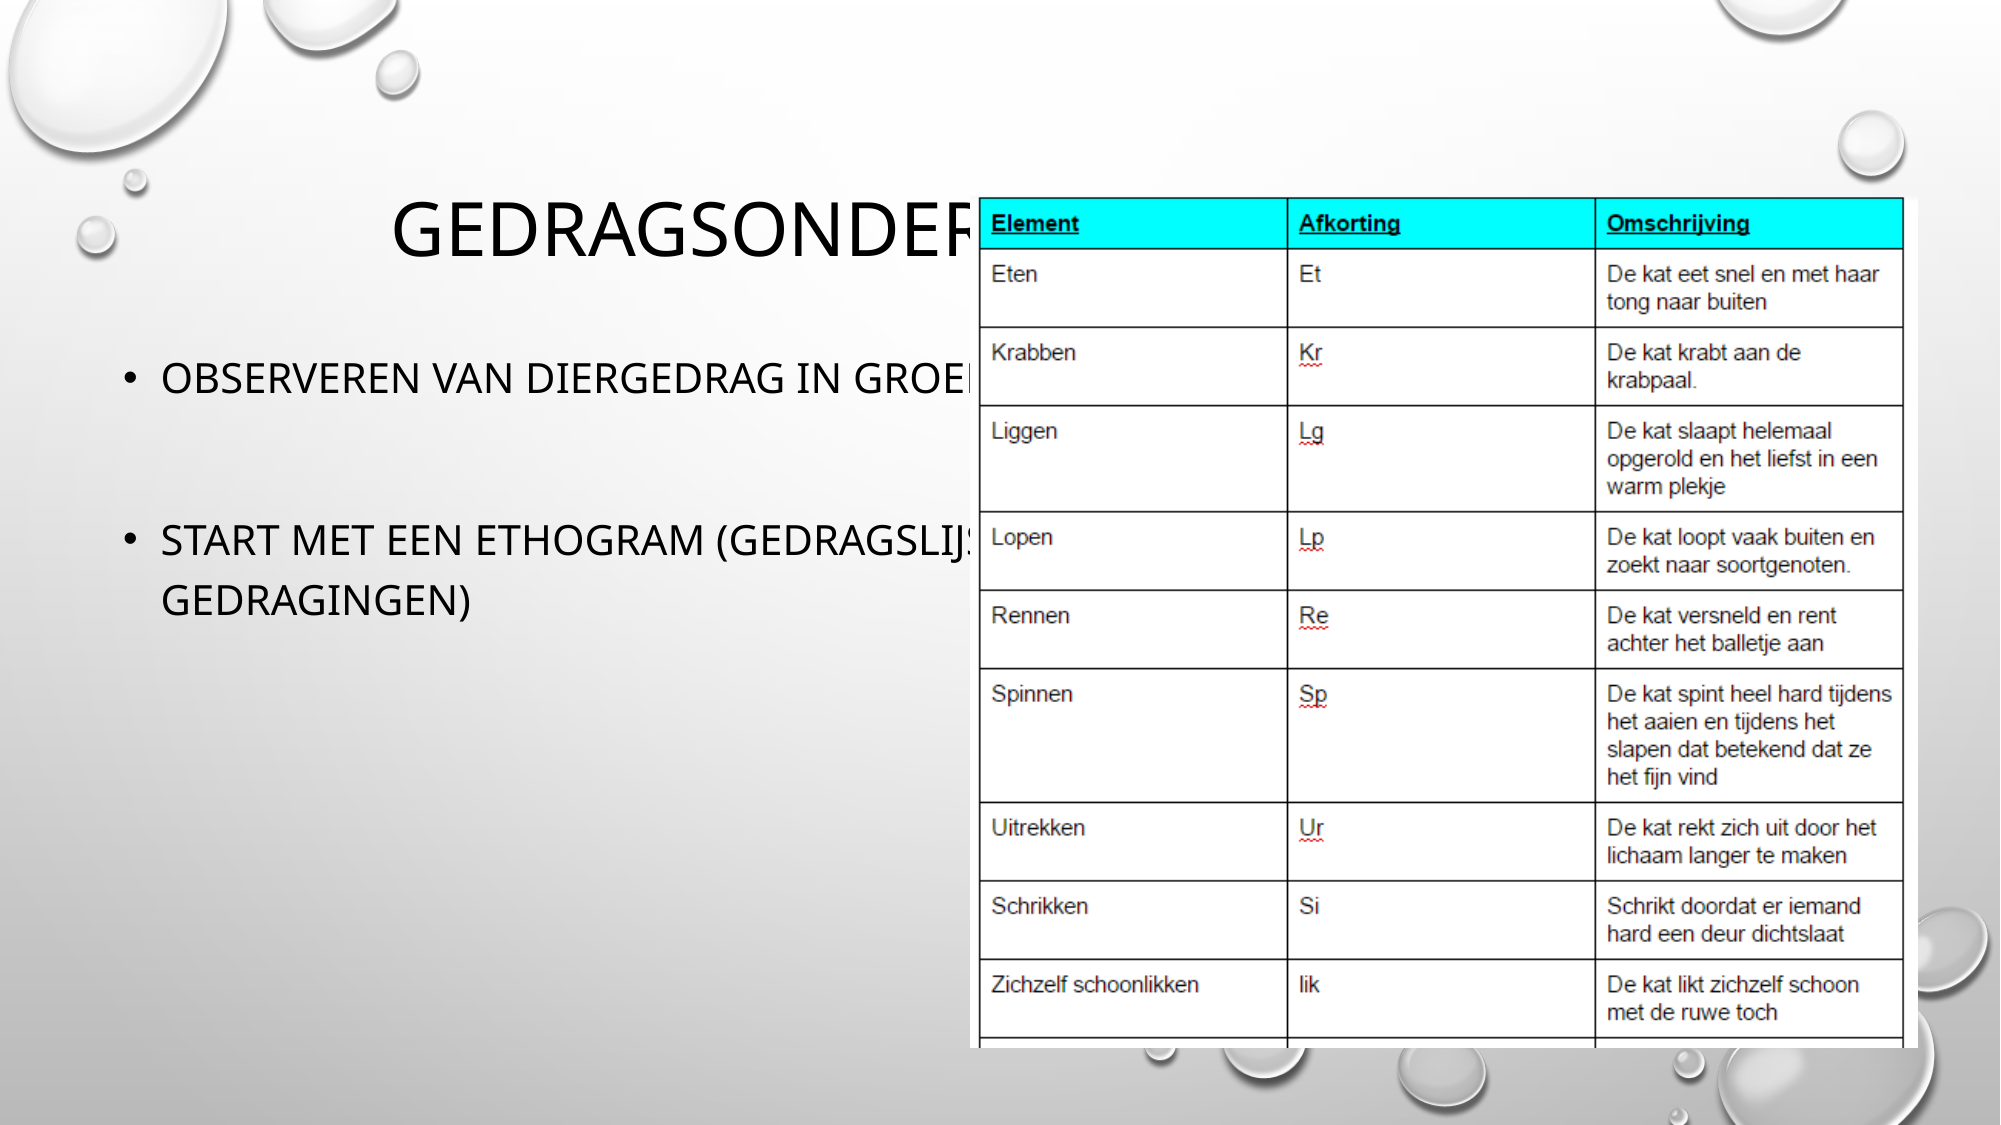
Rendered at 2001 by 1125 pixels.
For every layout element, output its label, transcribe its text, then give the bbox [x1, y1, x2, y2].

picture [0, 0, 2000, 1125]
list Observeren van diergedrag in groep of dier alleen Start met een ethogram (gedragslijst van mogelijke gedragingen) [108, 334, 964, 844]
title Gedragsonderzoek uitvoeren [149, 101, 1851, 334]
